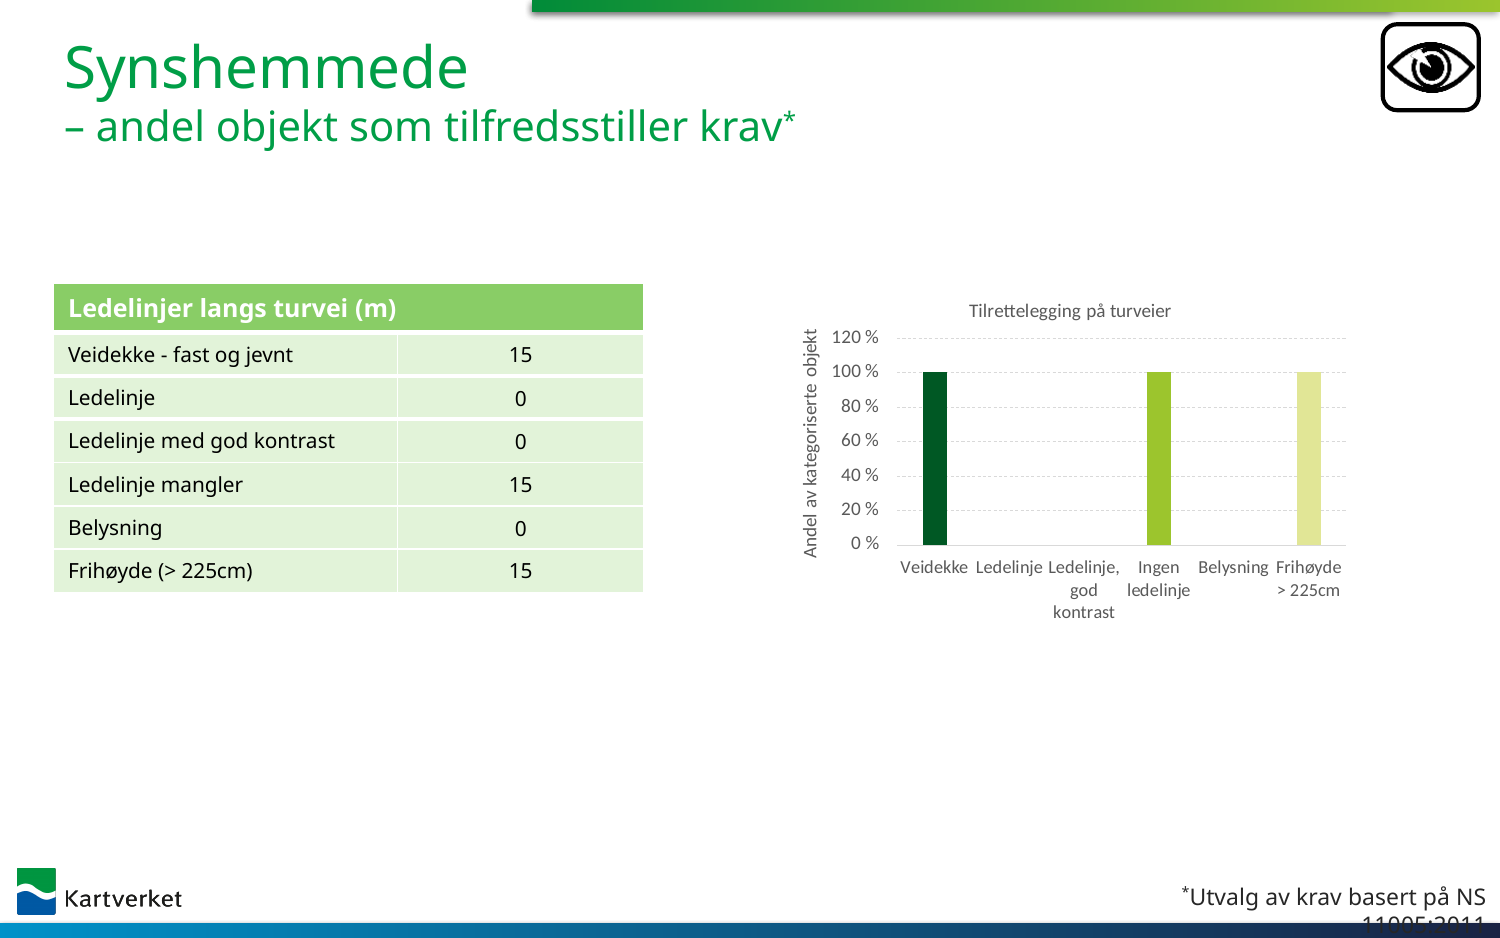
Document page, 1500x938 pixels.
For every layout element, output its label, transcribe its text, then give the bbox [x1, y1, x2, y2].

picture [791, 291, 1349, 630]
text_box Synshemmede – andel objekt som tilfredsstiller krav* [49, 24, 1431, 158]
table_cell Ledelinje [54, 378, 397, 417]
table_cell 0 [398, 421, 643, 462]
table_cell 15 [398, 335, 643, 374]
table_cell 0 [398, 507, 643, 548]
table_header Ledelinjer langs turvei (m) [54, 284, 643, 330]
text_box *Utvalg av krav basert på NS 11005:2011 [1068, 873, 1500, 938]
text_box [1382, 24, 1480, 111]
table_cell Ledelinje mangler [54, 463, 397, 505]
table_cell Frihøyde (> 225cm) [54, 550, 397, 592]
table_cell 0 [398, 378, 643, 417]
table_cell Belysning [54, 507, 397, 548]
table_cell Veidekke - fast og jevnt [54, 335, 397, 374]
table_cell 15 [398, 550, 643, 592]
table_cell Ledelinje med god kontrast [54, 421, 397, 462]
table_cell 15 [398, 463, 643, 505]
